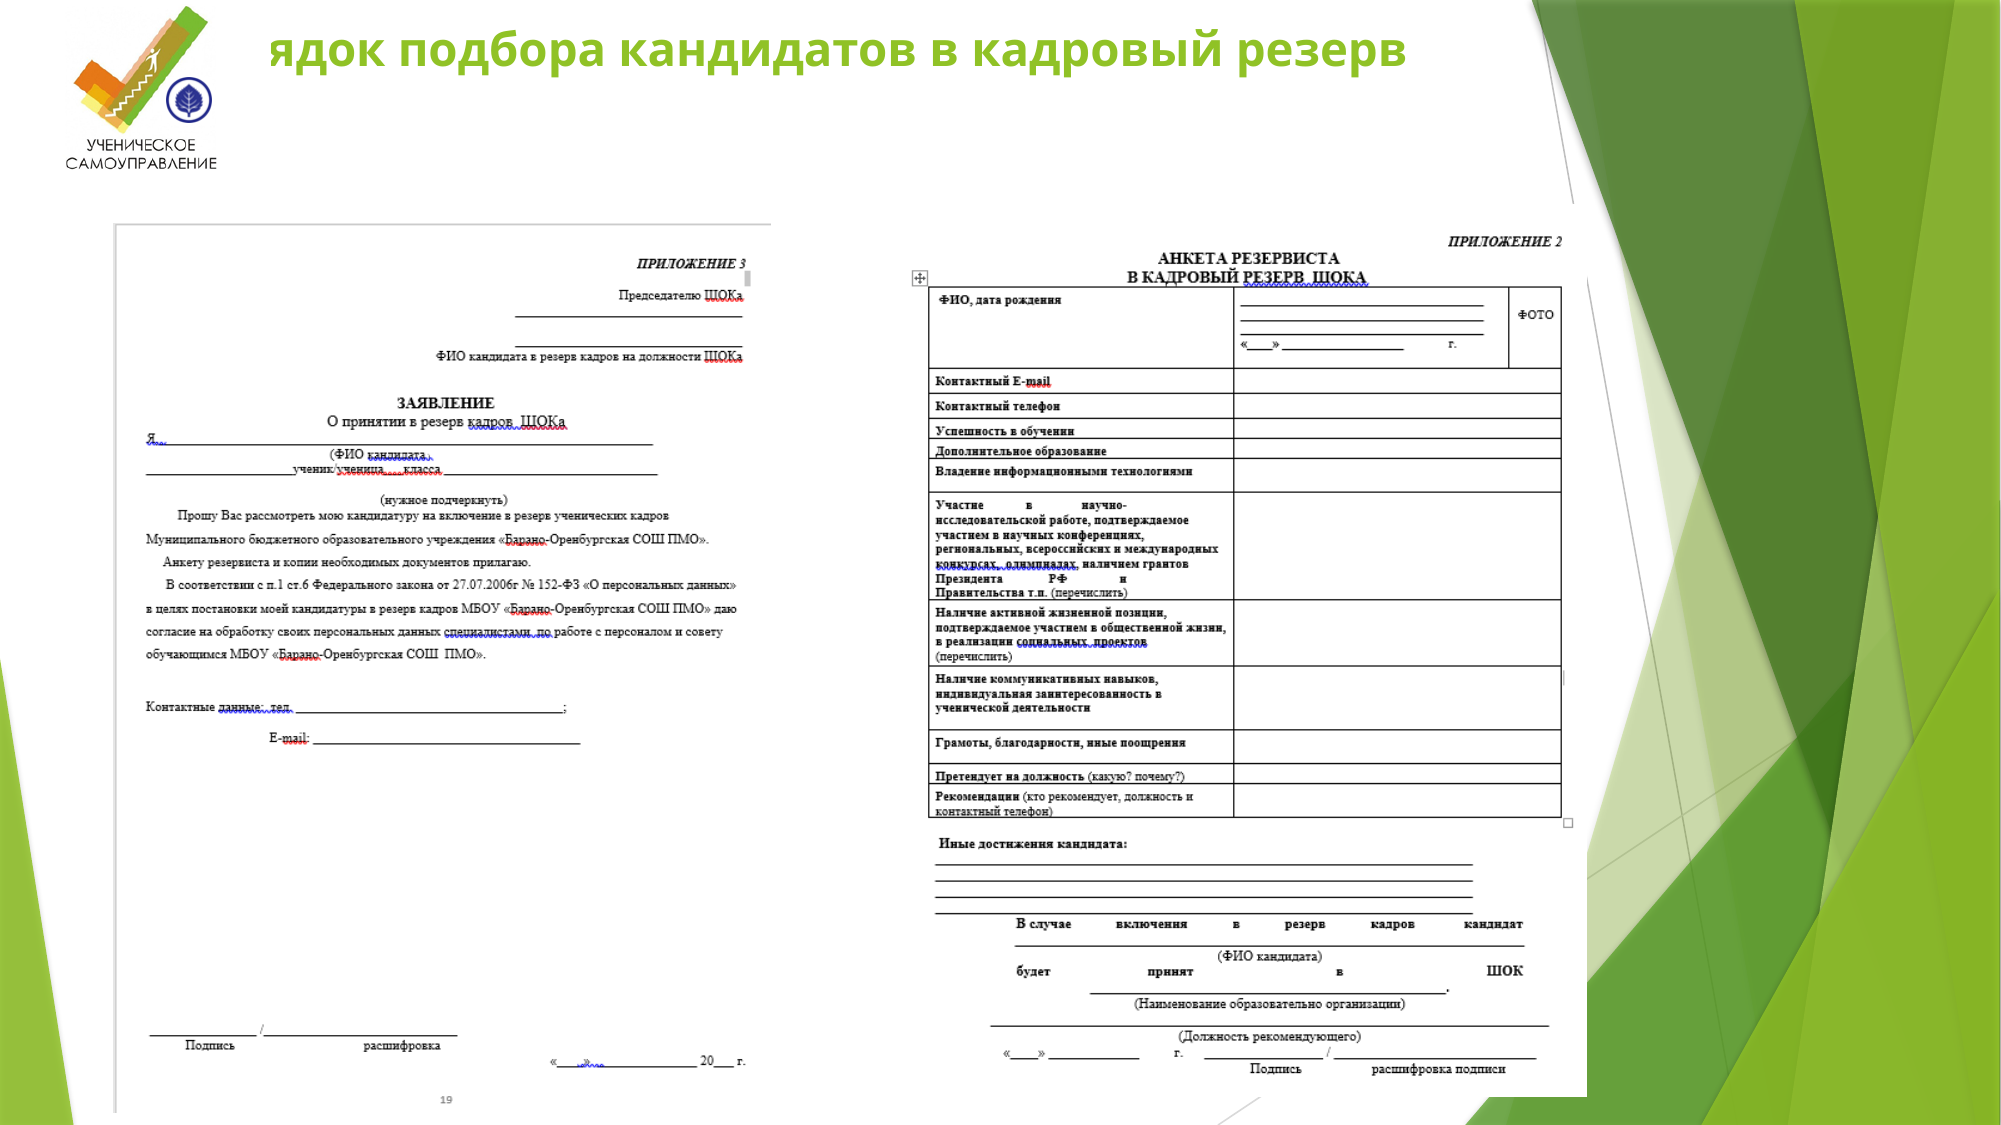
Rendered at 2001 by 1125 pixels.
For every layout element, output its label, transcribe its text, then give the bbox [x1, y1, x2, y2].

title Порядок подбора кандидатов в кадровый резерв [273, 11, 1432, 189]
picture [0, 0, 272, 182]
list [906, 204, 1587, 1097]
picture [112, 222, 772, 1114]
